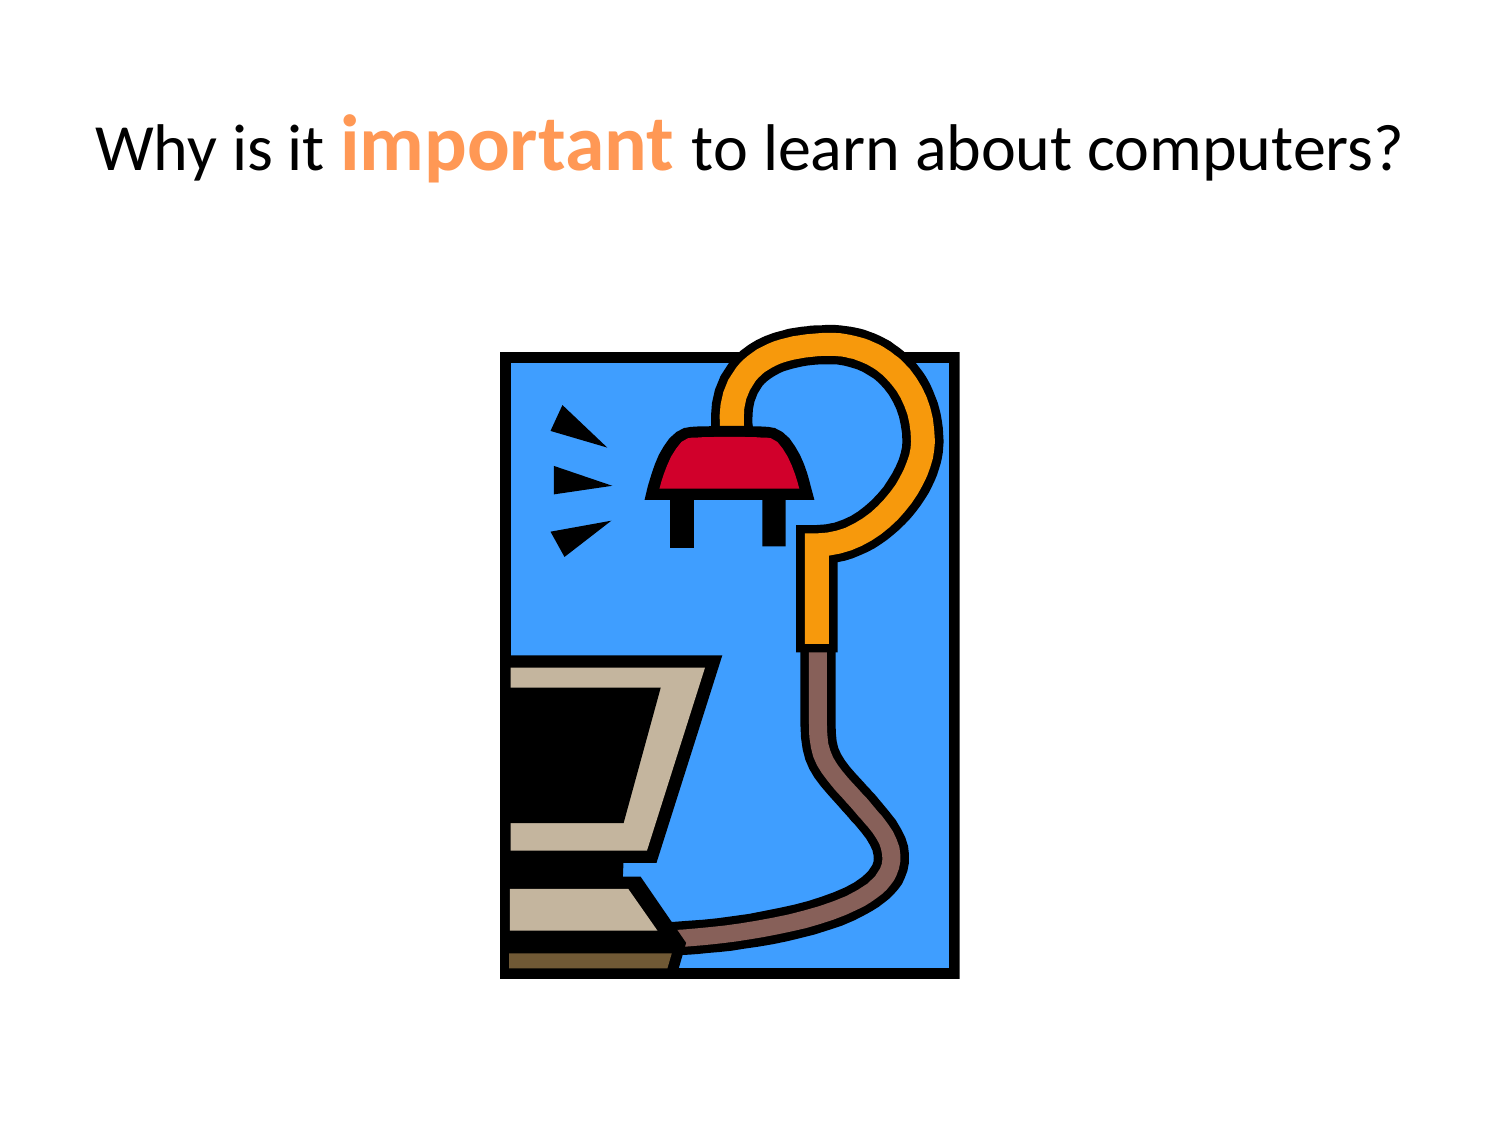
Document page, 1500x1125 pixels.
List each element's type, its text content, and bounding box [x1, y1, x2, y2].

title Why is it important to learn about computers? [75, 45, 1425, 233]
picture [499, 324, 960, 979]
